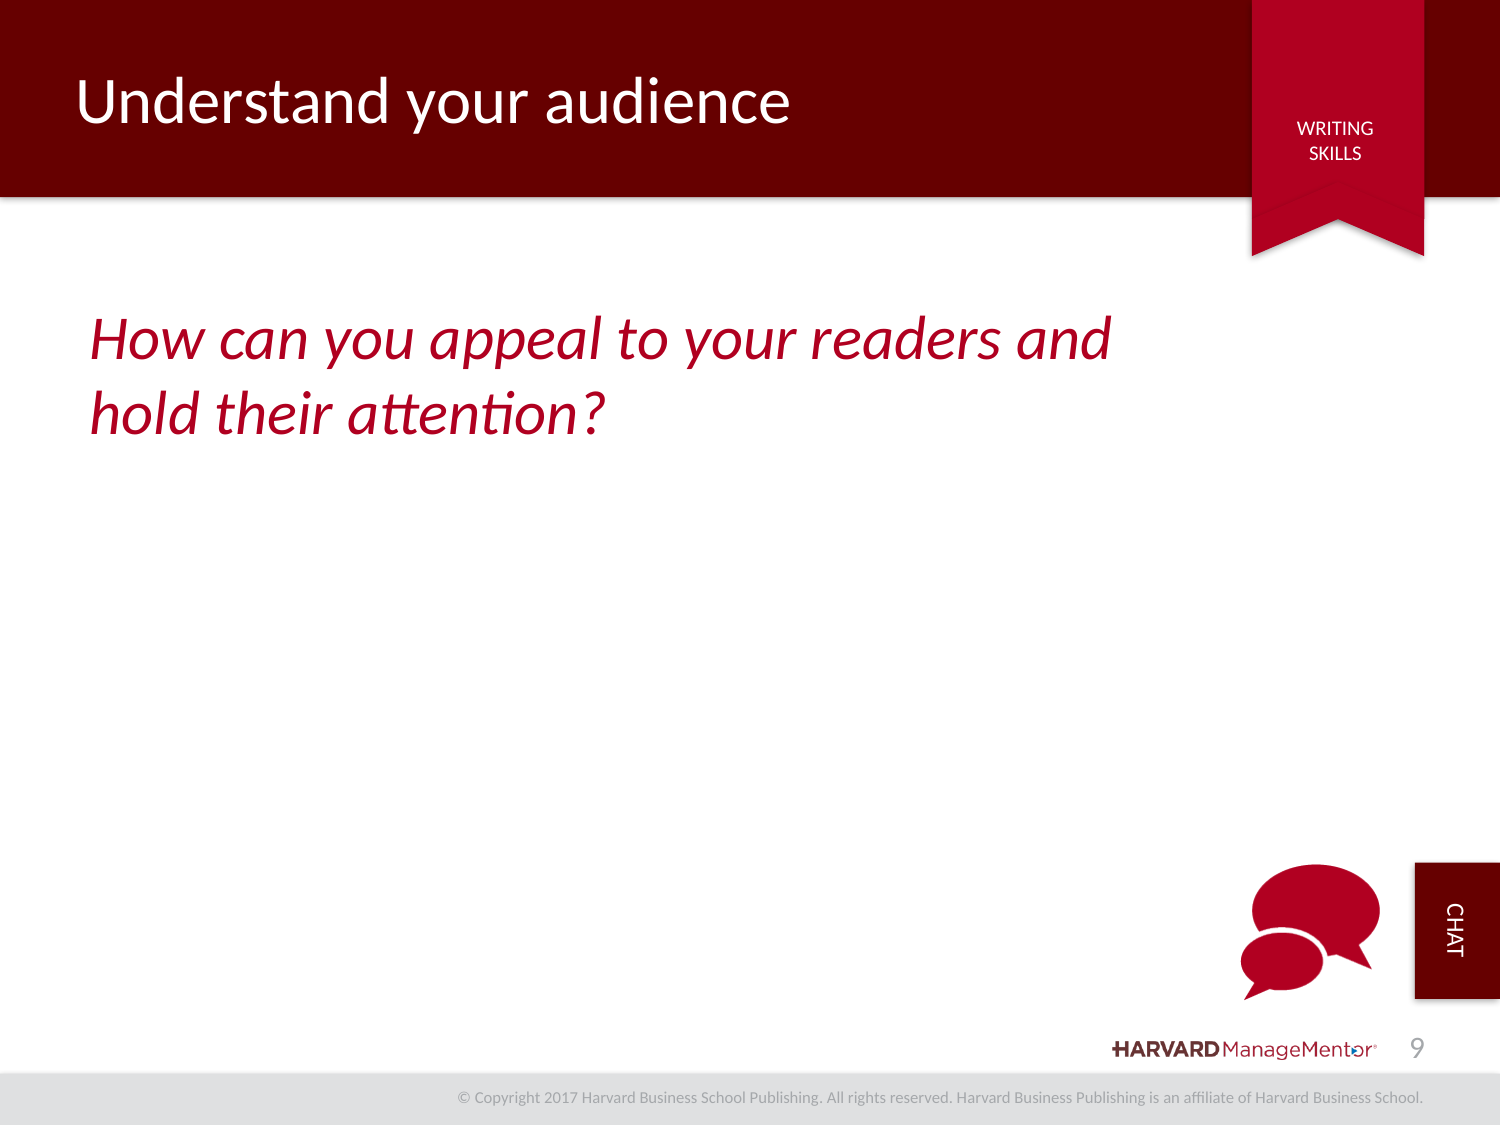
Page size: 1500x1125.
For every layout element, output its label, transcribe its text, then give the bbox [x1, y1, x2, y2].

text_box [1240, 862, 1500, 1002]
text_box How can you appeal to your readers and hold their attention? [75, 289, 1247, 454]
picture [1100, 1034, 1380, 1067]
title Understand your audience [75, 29, 1216, 171]
